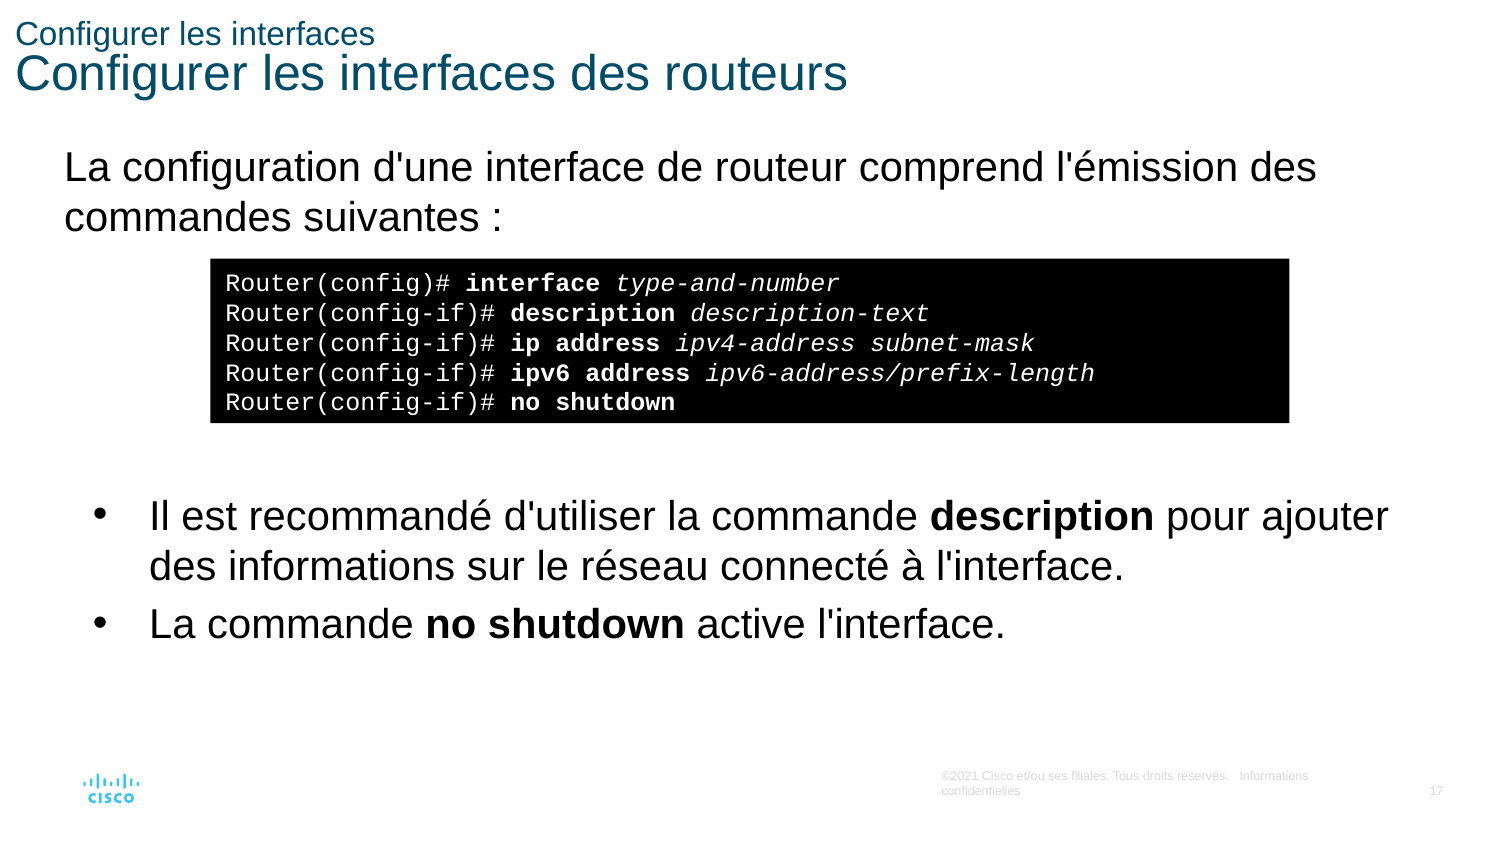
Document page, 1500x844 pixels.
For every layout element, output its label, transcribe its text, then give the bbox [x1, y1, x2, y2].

list La configuration d'une interface de routeur comprend l'émission des commandes suivantes : [49, 132, 1437, 230]
text_box Router(config)# interface type-and-number Router(config-if)# description description-text Router(config-if)# ip address ipv4-address subnet-mask Router(config-if)# ipv6 address ipv6-address/prefix-length Router(config-if)# no shutdown [210, 258, 1290, 424]
title Configurer les interfaces Configurer les interfaces des routeurs [0, 0, 1369, 121]
text_box Il est recommandé d'utiliser la commande description pour ajouter des informations sur le réseau connecté à l'interface. La commande no shutdown active l'interface. [77, 480, 1437, 674]
